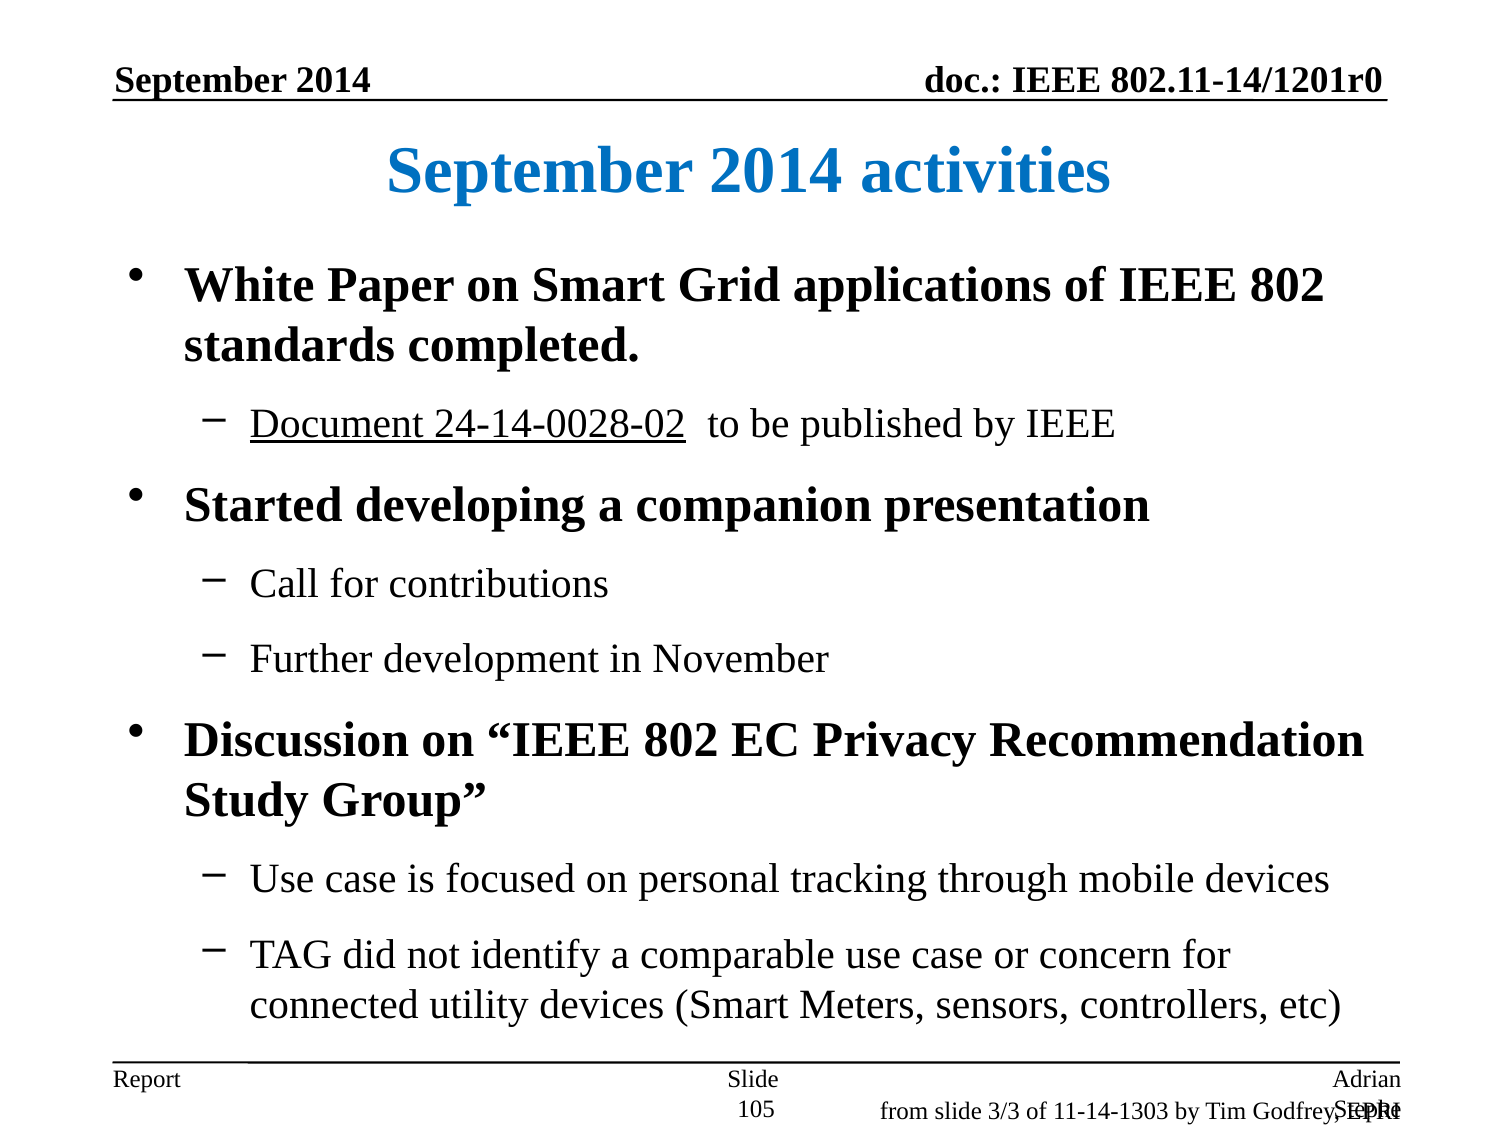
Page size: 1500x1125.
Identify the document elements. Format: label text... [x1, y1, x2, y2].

slide_number Slide 105 [712, 1061, 800, 1087]
text_box from slide 3/3 of 11-14-1303 by Tim Godfrey, EPRI [343, 1087, 1417, 1125]
title September 2014 activities [112, 124, 1388, 209]
footer Adrian Stephens, Intel Corporation [1324, 1061, 1402, 1087]
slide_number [114, 54, 374, 101]
list White Paper on Smart Grid applications of IEEE 802 standards completed. Document 24-14-0028-02 to be published by IEEE Started developing a companion presentation Call for contributions Further development in November Discussion on “IEEE 802 EC Privacy Recommendation Study Group” Use case is focused on personal tracking through mobile devices TAG did not identify a comparable use case or concern for connected utility devices (Smart Meters, sensors, controllers, etc) [112, 243, 1388, 1059]
